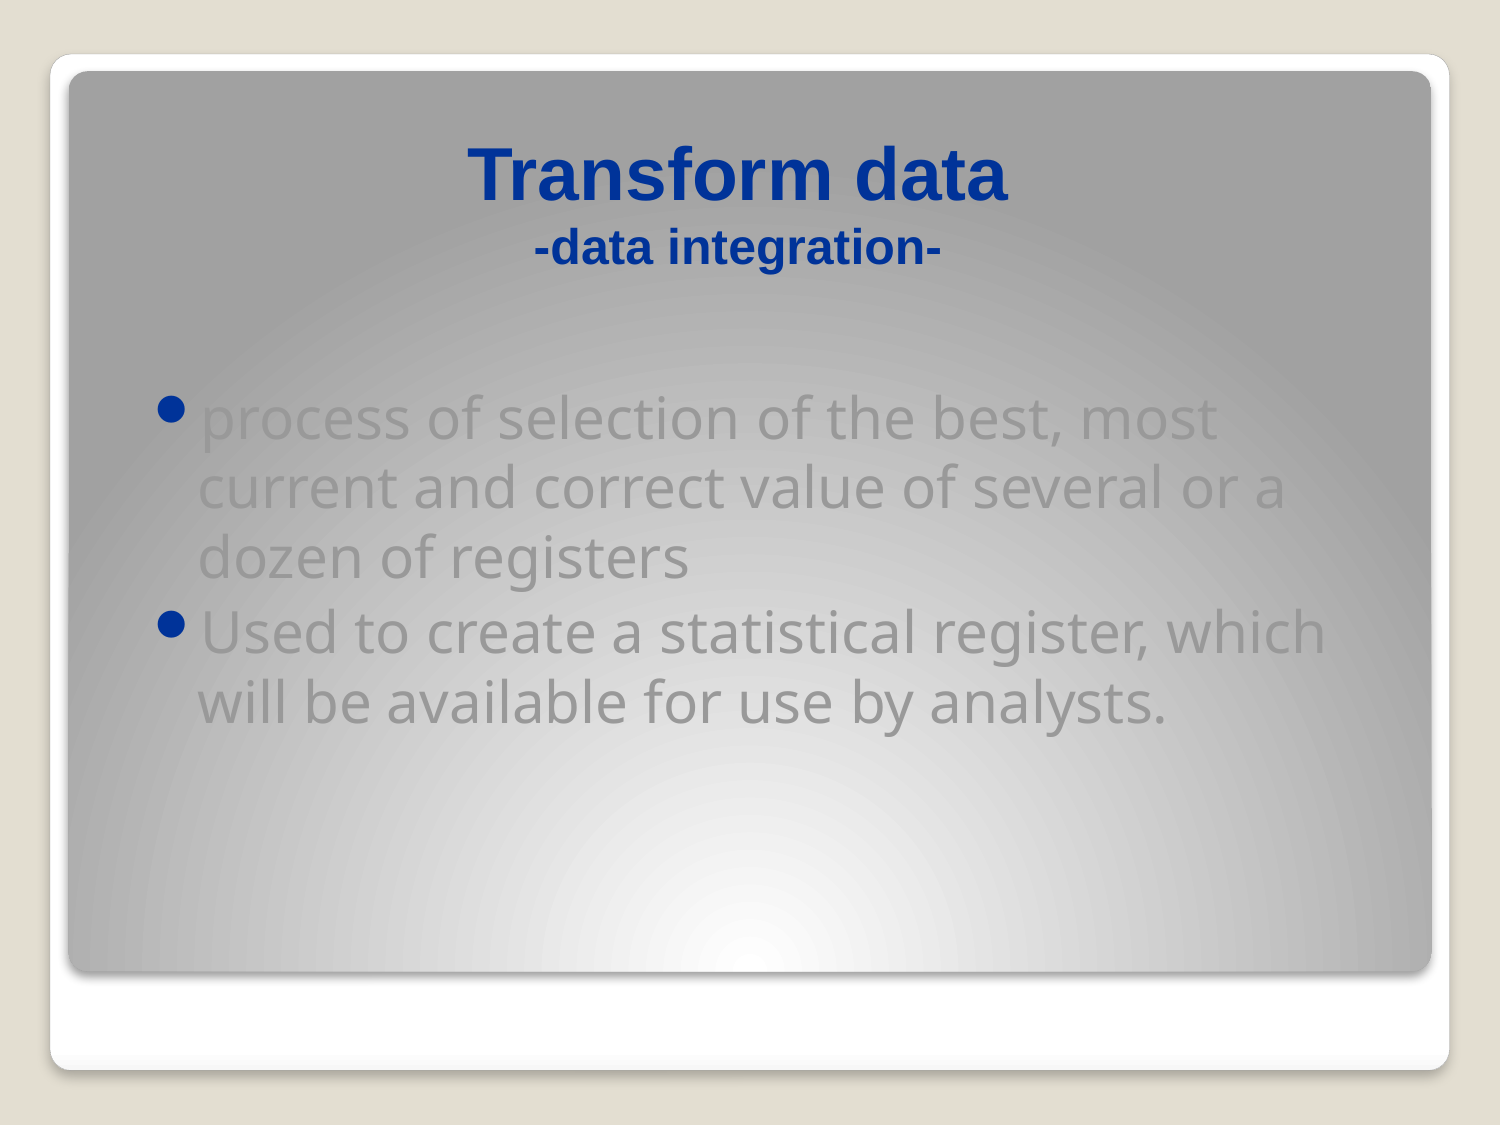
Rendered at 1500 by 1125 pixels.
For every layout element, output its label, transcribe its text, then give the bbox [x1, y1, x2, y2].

list process of selection of the best, most current and correct value of several or a dozen of registers Used to create a statistical register, which will be available for use by analysts. [123, 290, 1413, 1083]
title Transform data -data integration- [88, 90, 1388, 350]
